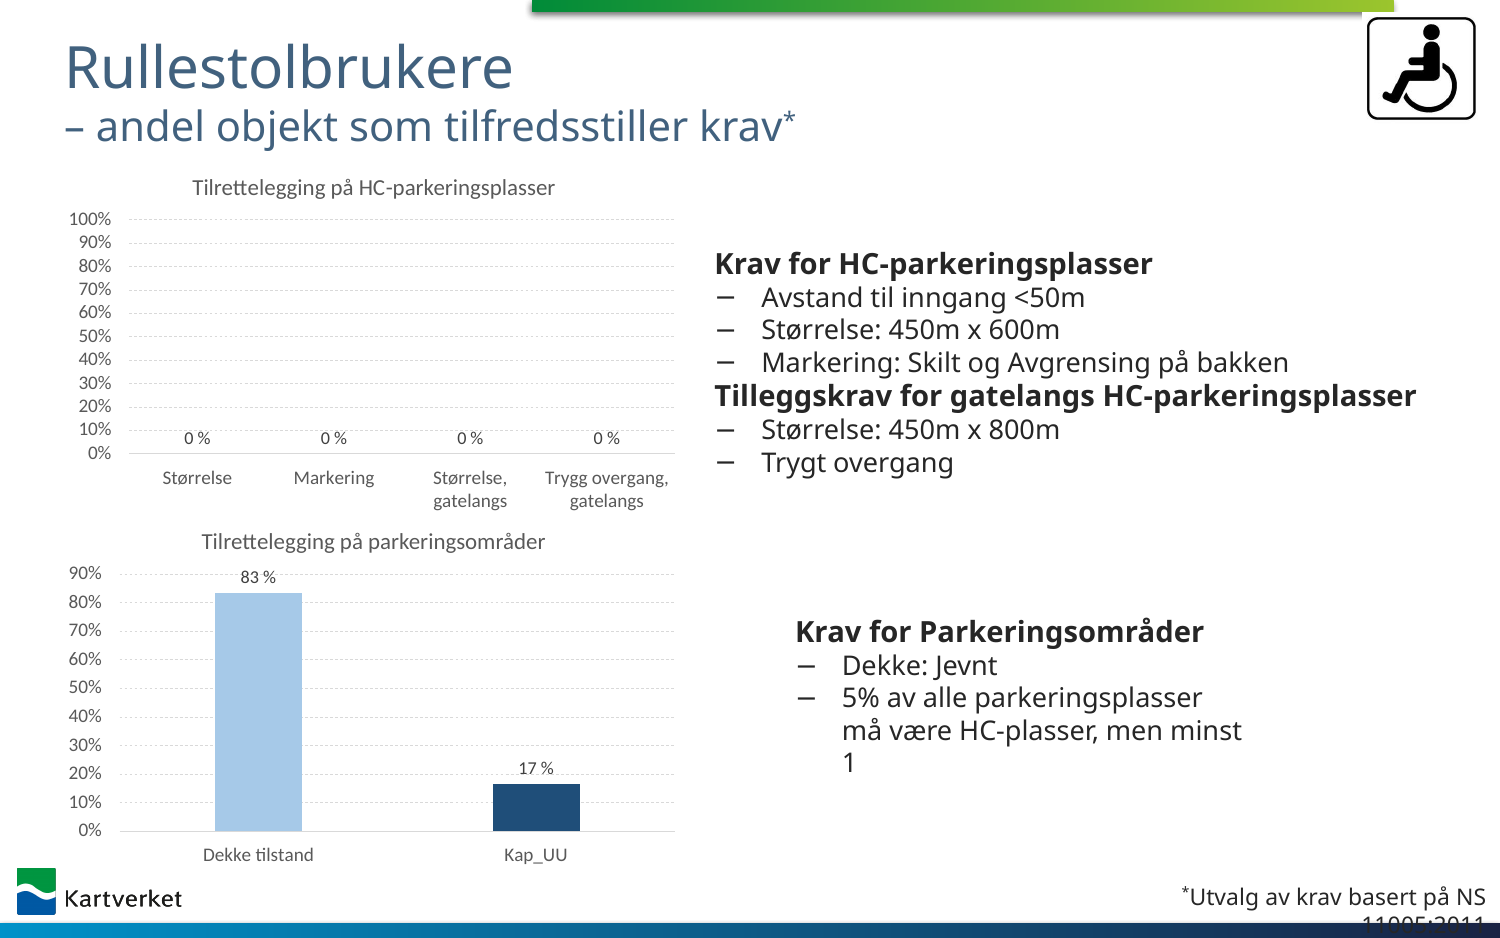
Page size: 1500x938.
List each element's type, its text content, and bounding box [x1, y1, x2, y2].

text_box *Utvalg av krav basert på NS 11005:2011 [1068, 873, 1500, 938]
picture [1362, 12, 1481, 126]
picture [62, 166, 686, 519]
text_box Krav for Parkeringsområder Dekke: Jevnt 5% av alle parkeringsplasser må være HC-plasser, men minst 1 [780, 605, 1261, 786]
picture [62, 520, 686, 874]
text_box Krav for HC-parkeringsplasser Avstand til inngang <50m Størrelse: 450m x 600m Markering: Skilt og Avgrensing på bakken Tilleggskrav for gatelangs HC-parkeringsplasser Størrelse: 450m x 800m Trygt overgang [699, 237, 1433, 485]
text_box Rullestolbrukere – andel objekt som tilfredsstiller krav* [49, 25, 1431, 158]
